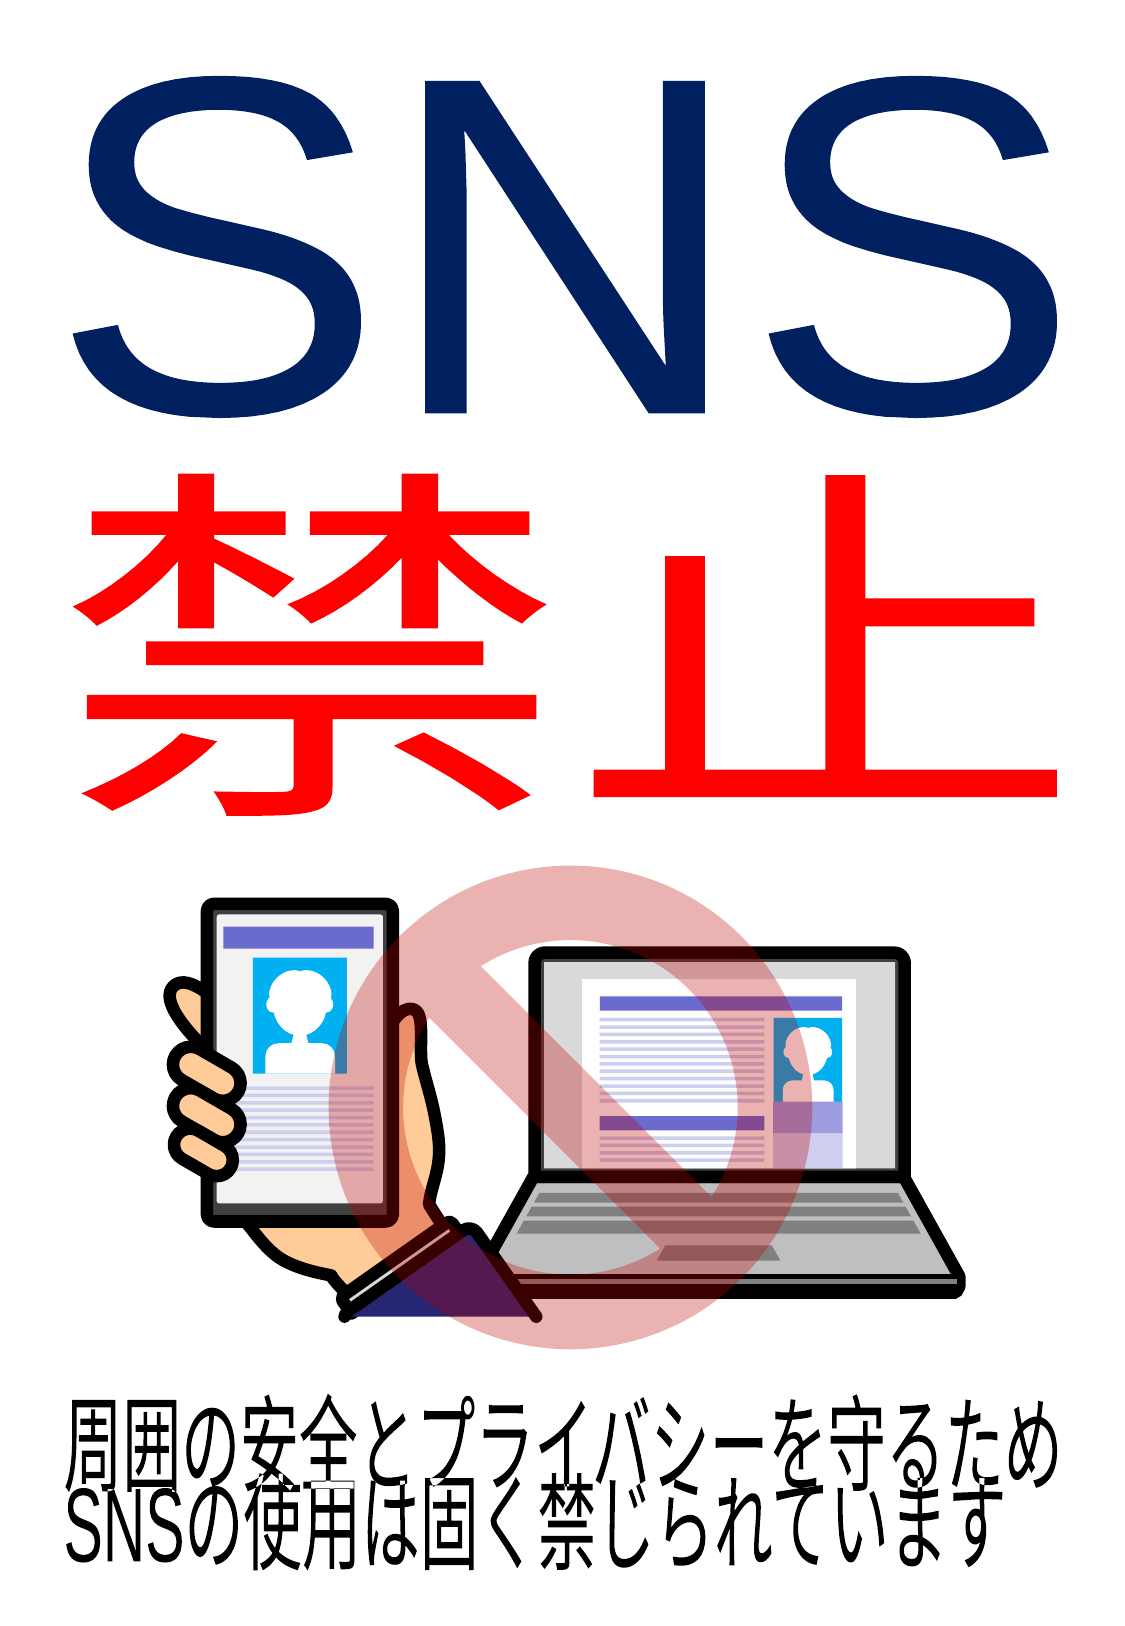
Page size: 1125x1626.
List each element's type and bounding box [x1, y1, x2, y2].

text_box [170, 865, 960, 1350]
text_box [72, 75, 1058, 817]
